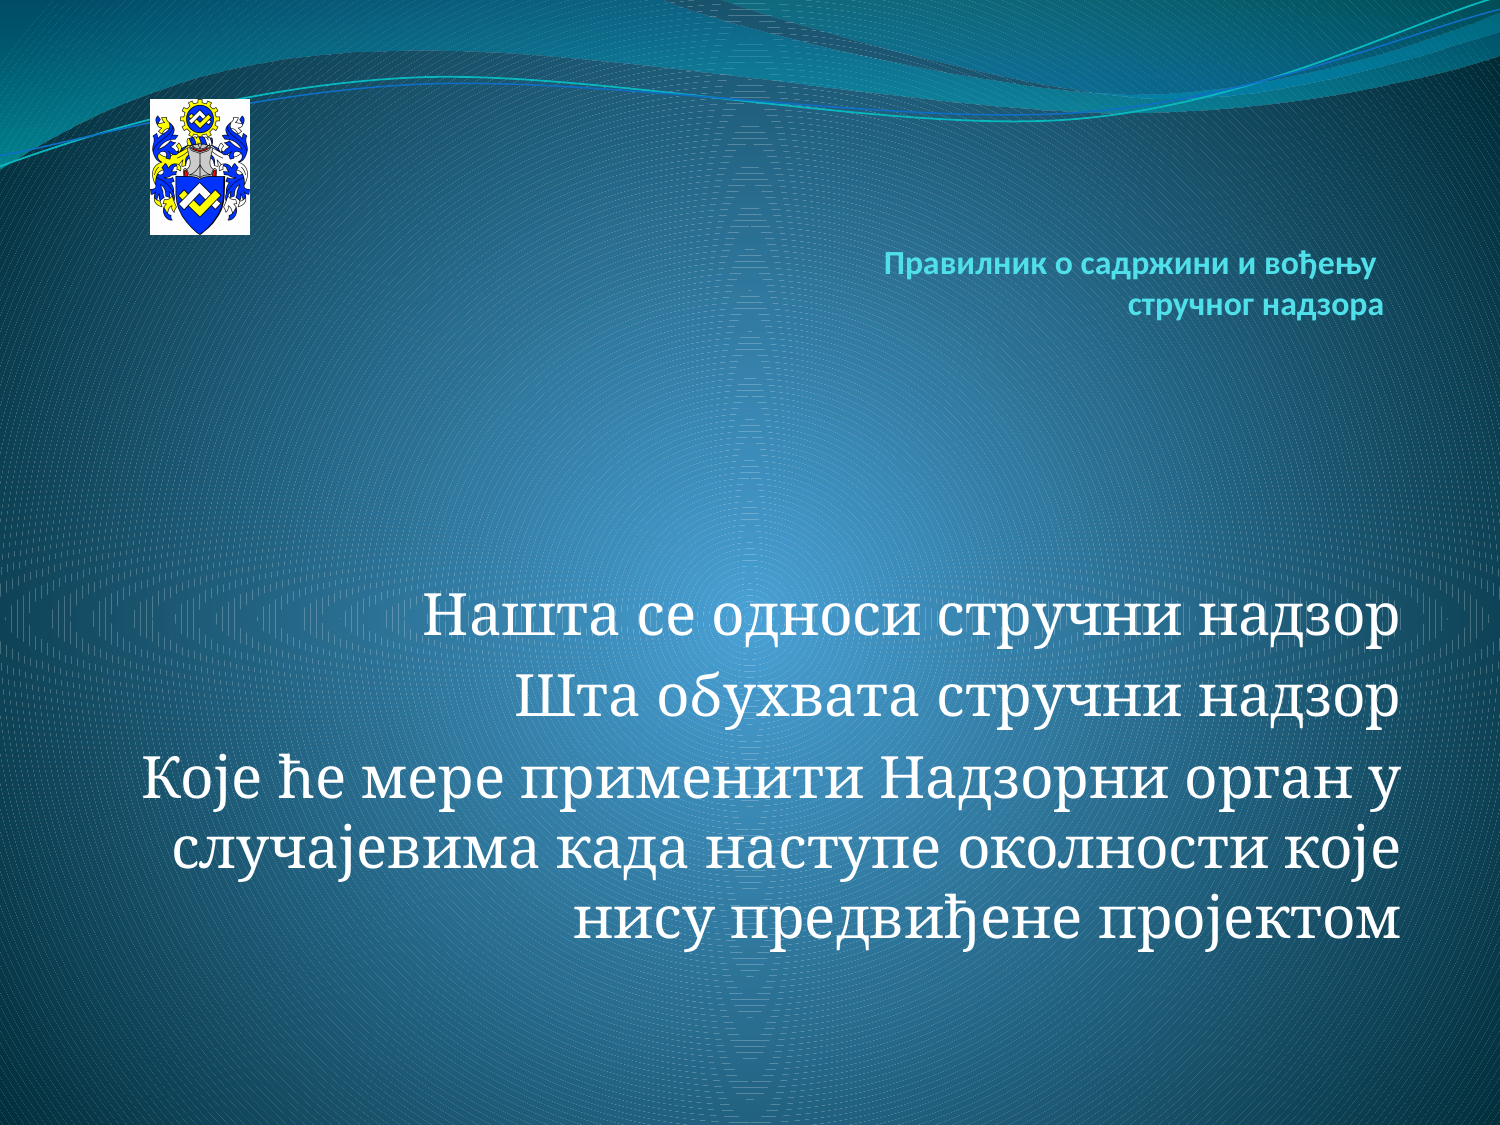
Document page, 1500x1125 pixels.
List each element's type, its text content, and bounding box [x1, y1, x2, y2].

title Правилник о садржини и вођењу стручног надзора [112, 37, 1388, 363]
picture [149, 99, 251, 235]
subtitle Нашта се односи стручни надзор Шта обухвата стручни надзор Које ће мере применити Надзорни орган у случајевима када наступе околности које нису предвиђене пројектом [125, 324, 1413, 1063]
